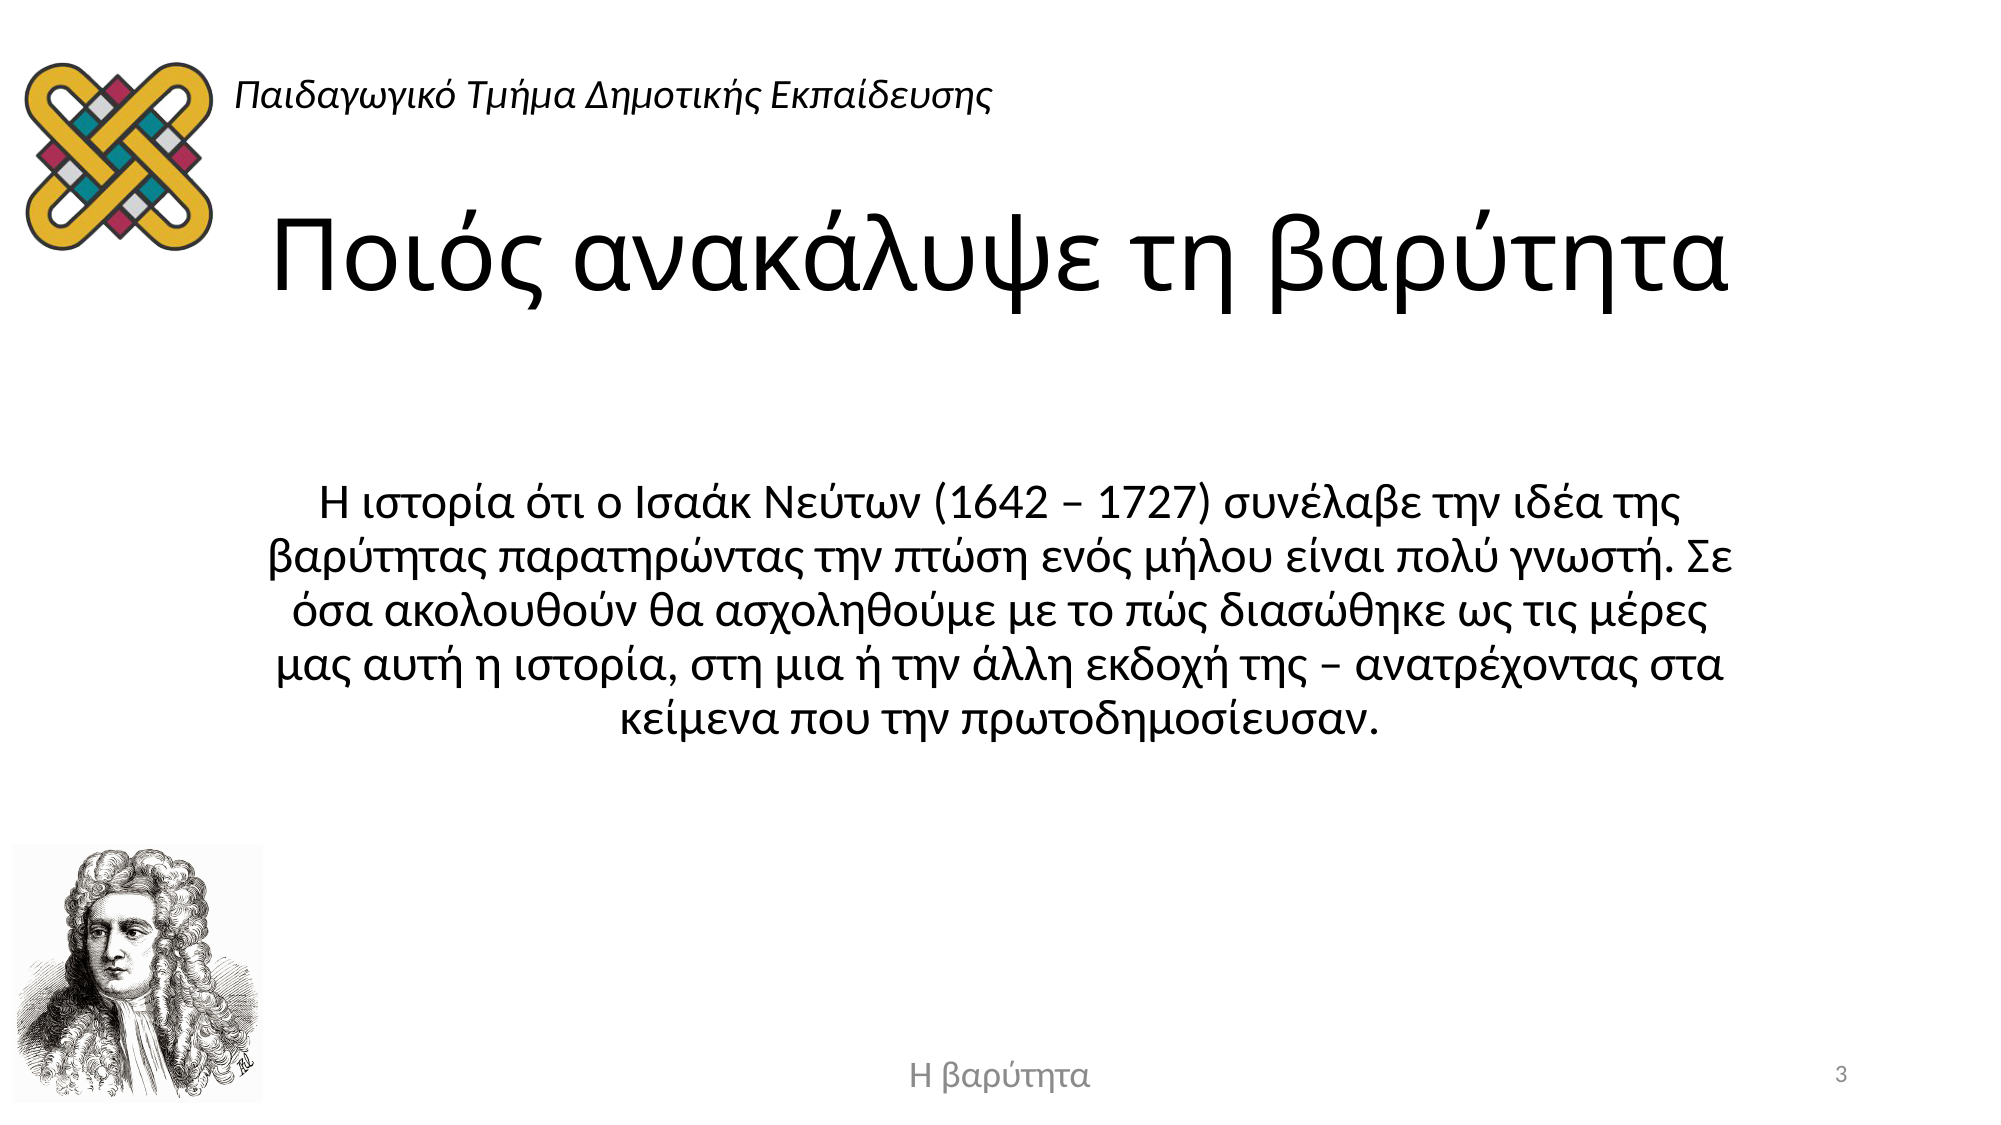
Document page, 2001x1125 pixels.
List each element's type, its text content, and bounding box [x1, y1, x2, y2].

subtitle Η ιστορία ότι ο Ισαάκ Νεύτων (1642 – 1727) συνέλαβε την ιδέα της βαρύτητας παρατηρώντας την πτώση ενός μήλου είναι πολύ γνωστή. Σε όσα ακολουθούν θα ασχοληθούμε με το πώς διασώθηκε ως τις μέρες μας αυτή η ιστορία, στη μια ή την άλλη εκδοχή της – ανατρέχοντας στα κείμενα που την πρωτοδημοσίευσαν. [249, 468, 1750, 863]
footer Η βαρύτητα [662, 1042, 1338, 1103]
picture [4, 42, 233, 271]
title Ποιός ανακάλυψε τη βαρύτητα [249, 148, 1750, 320]
slide_number 3 [1412, 1042, 1863, 1103]
picture [12, 844, 263, 1103]
